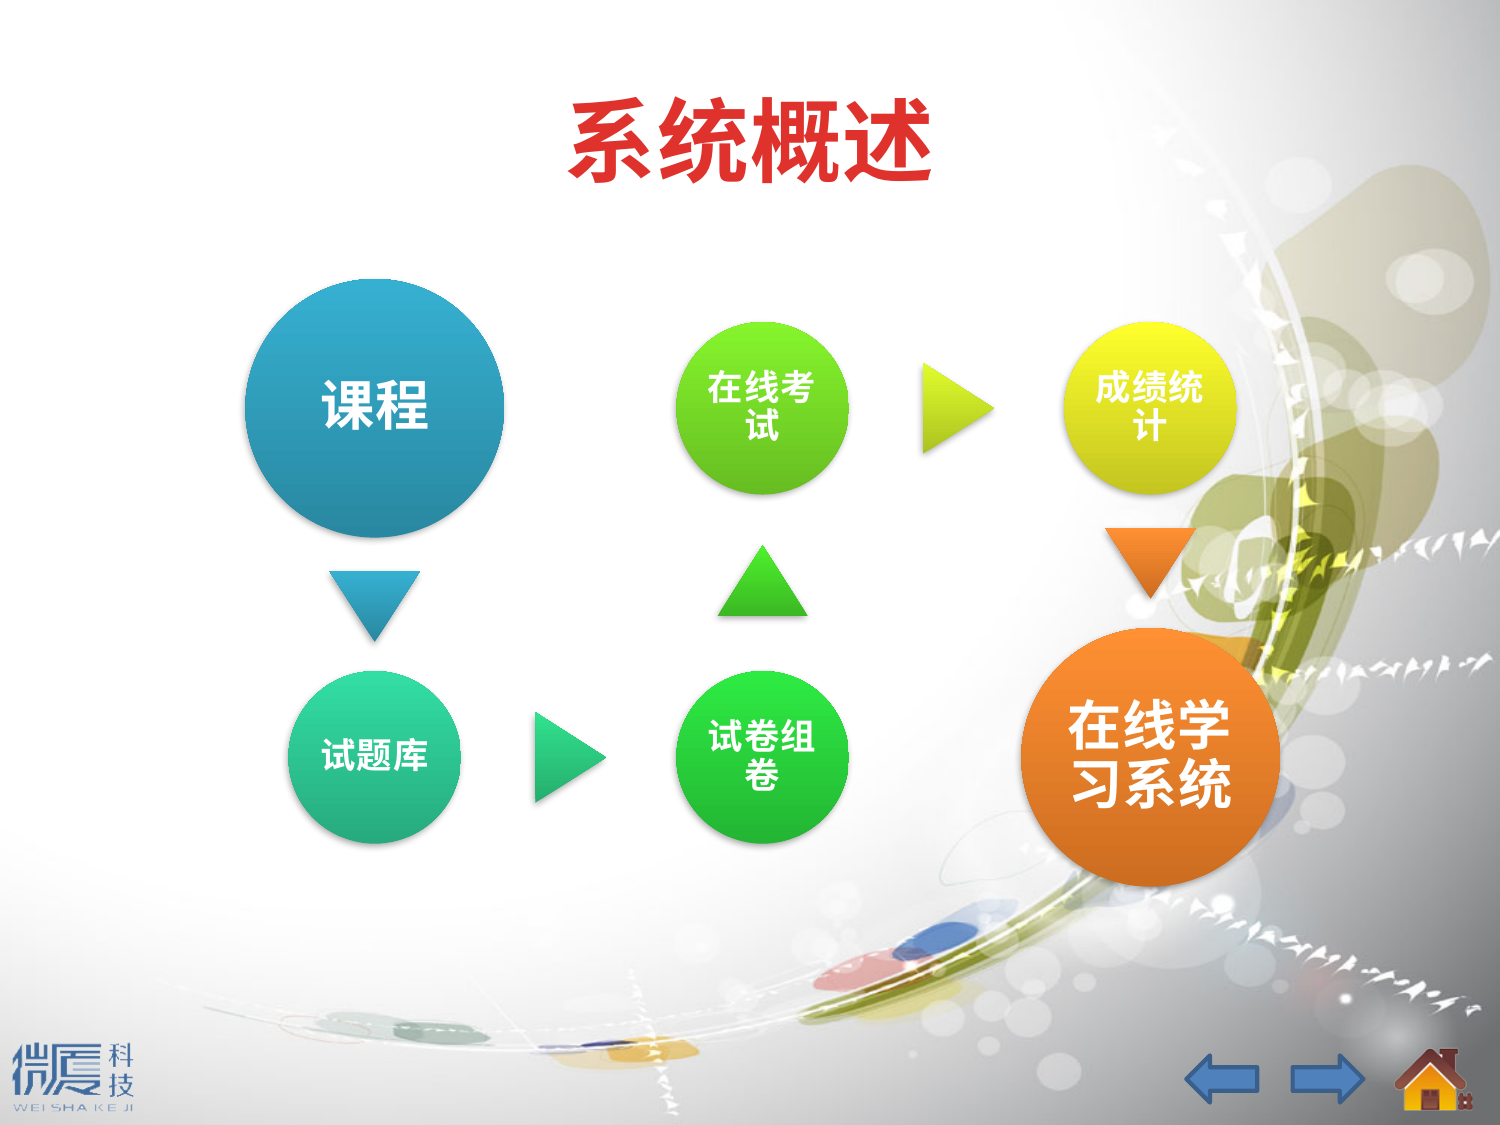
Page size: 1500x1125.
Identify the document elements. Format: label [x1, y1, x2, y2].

text_box [1186, 1039, 1485, 1118]
picture [0, 0, 1500, 1125]
list [159, 278, 1367, 887]
